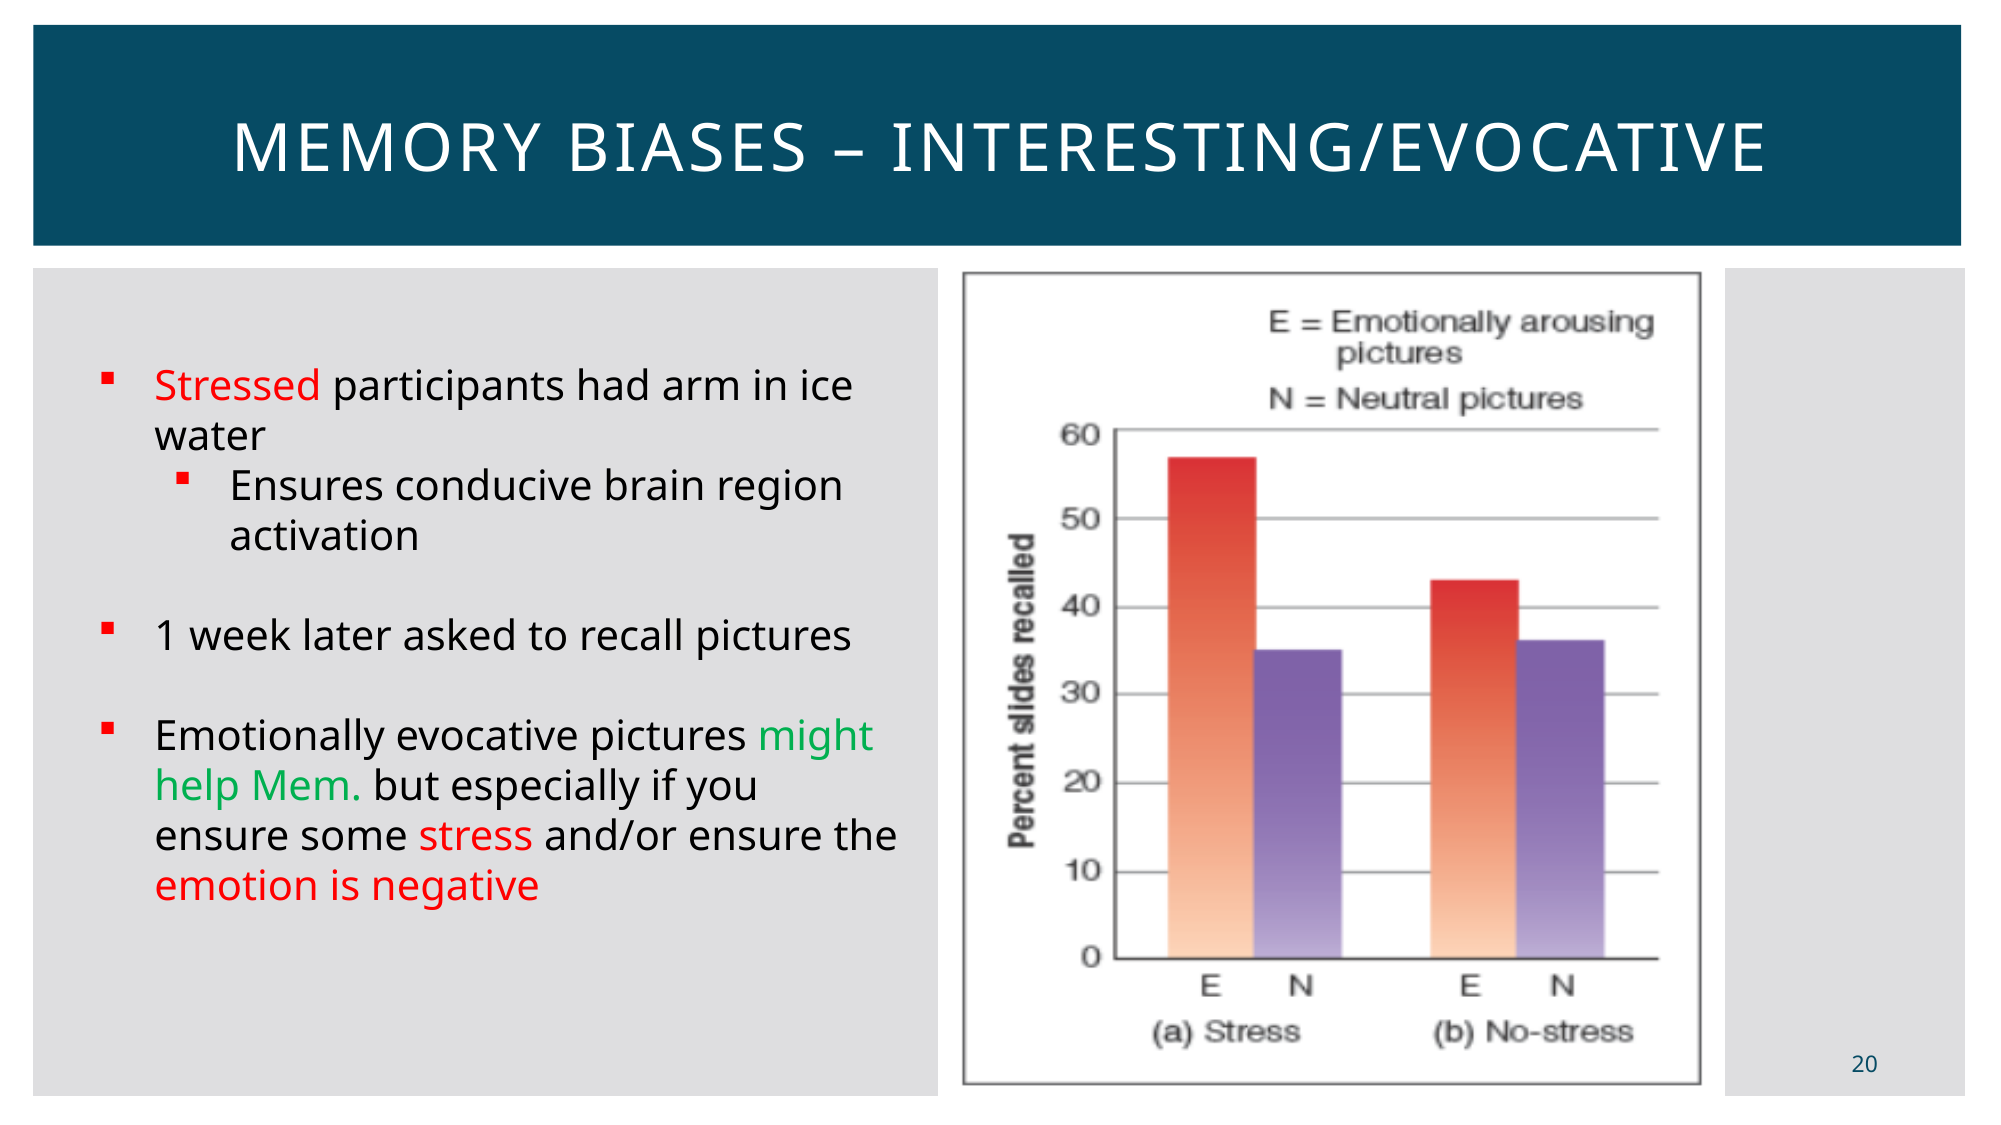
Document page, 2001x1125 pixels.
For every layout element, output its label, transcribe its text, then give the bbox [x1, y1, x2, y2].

slide_number 20 [1800, 1041, 1930, 1089]
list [938, 255, 1726, 1104]
title Memory biases – interesting/evocative [83, 58, 1917, 232]
text_box Stressed participants had arm in ice water Ensures conducive brain region activation 1 week later asked to recall pictures Emotionally evocative pictures might help Mem. but especially if you ensure some stress and/or ensure the emotion is negative [83, 351, 917, 917]
